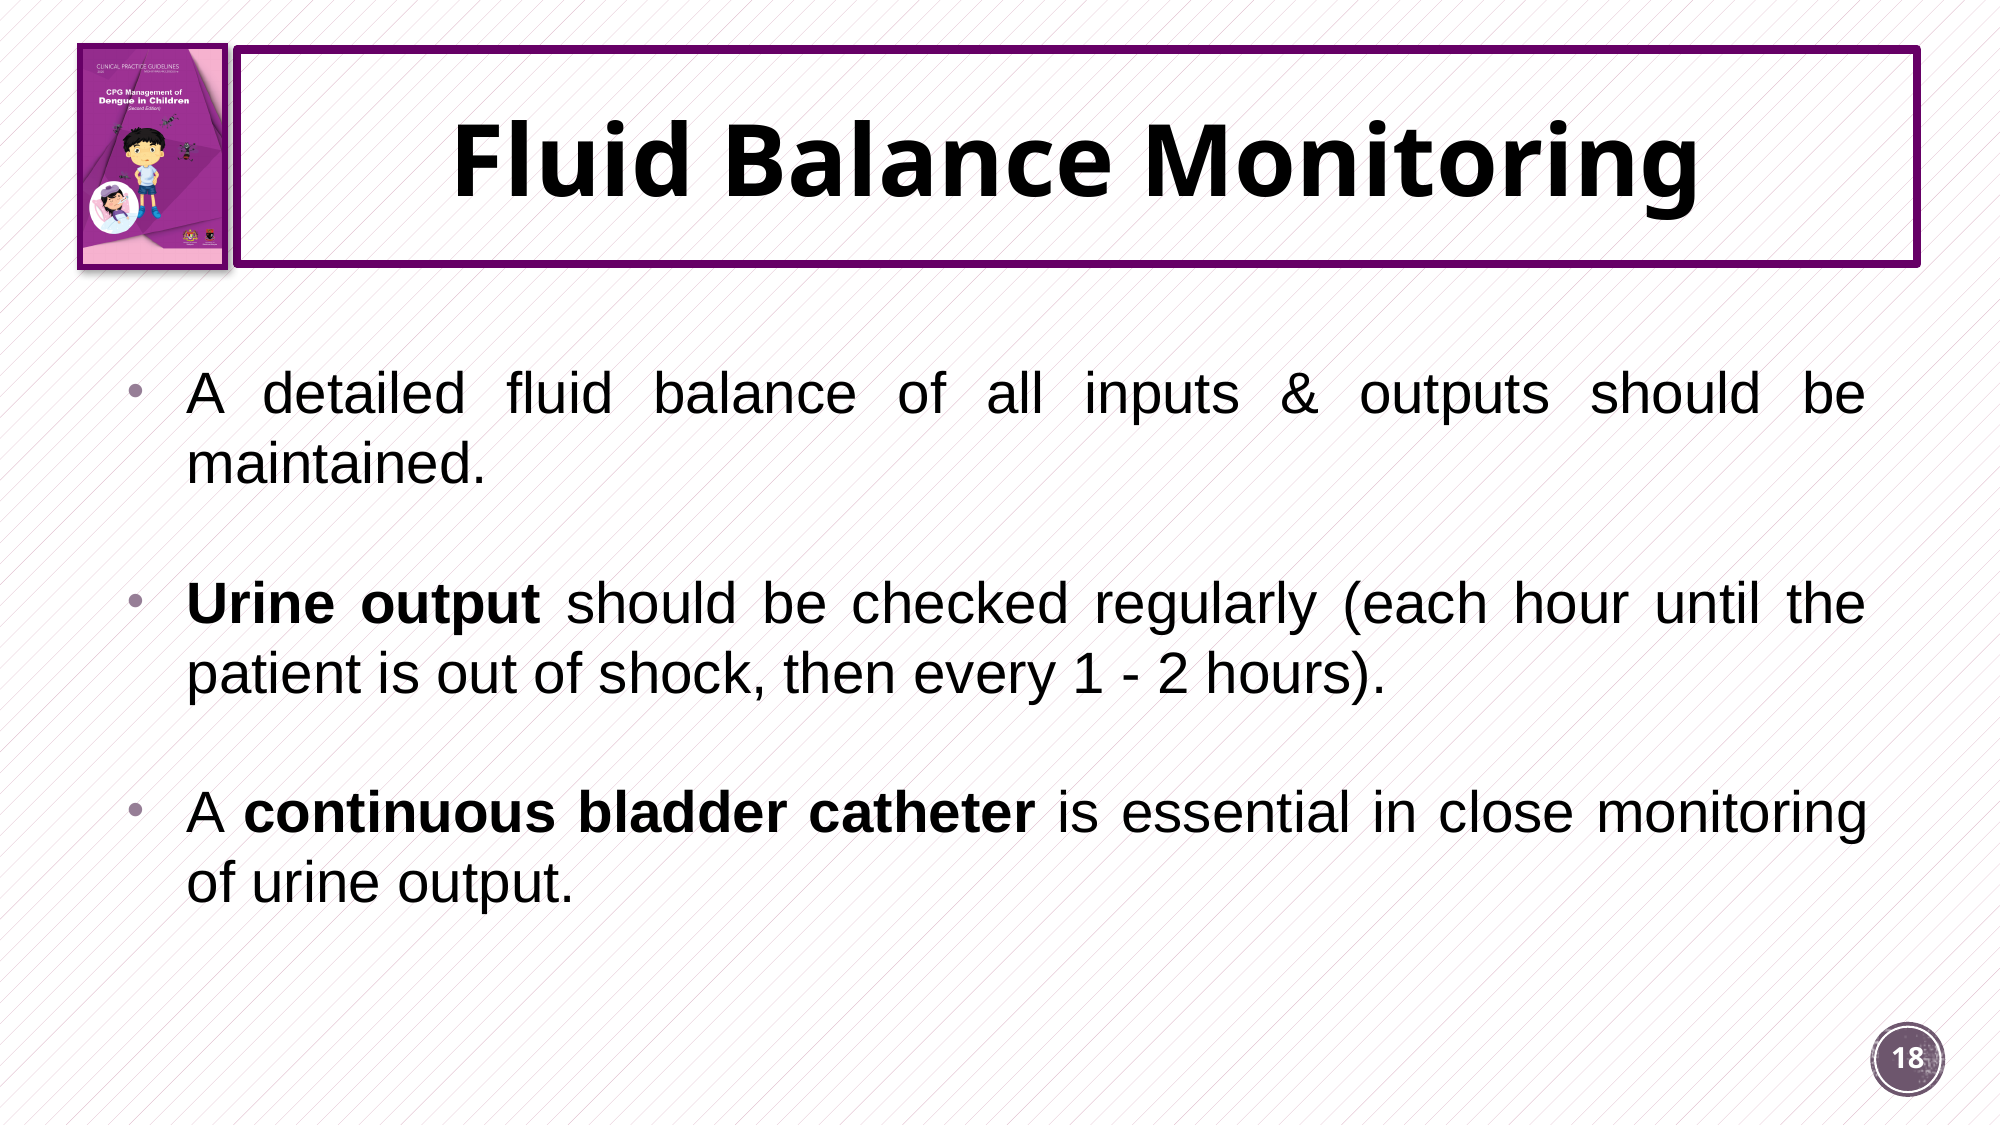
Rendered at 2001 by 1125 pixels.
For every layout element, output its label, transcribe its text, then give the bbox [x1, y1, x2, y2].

text_box Fluid Balance Monitoring [237, 49, 1918, 264]
picture [83, 49, 222, 264]
slide_number 18 [1855, 1028, 1961, 1089]
list A detailed fluid balance of all inputs & outputs should be maintained. Urine output should be checked regularly (each hour until the patient is out of shock, then every 1 - 2 hours). A continuous bladder catheter is essential in close monitoring of urine output. [111, 348, 1885, 947]
